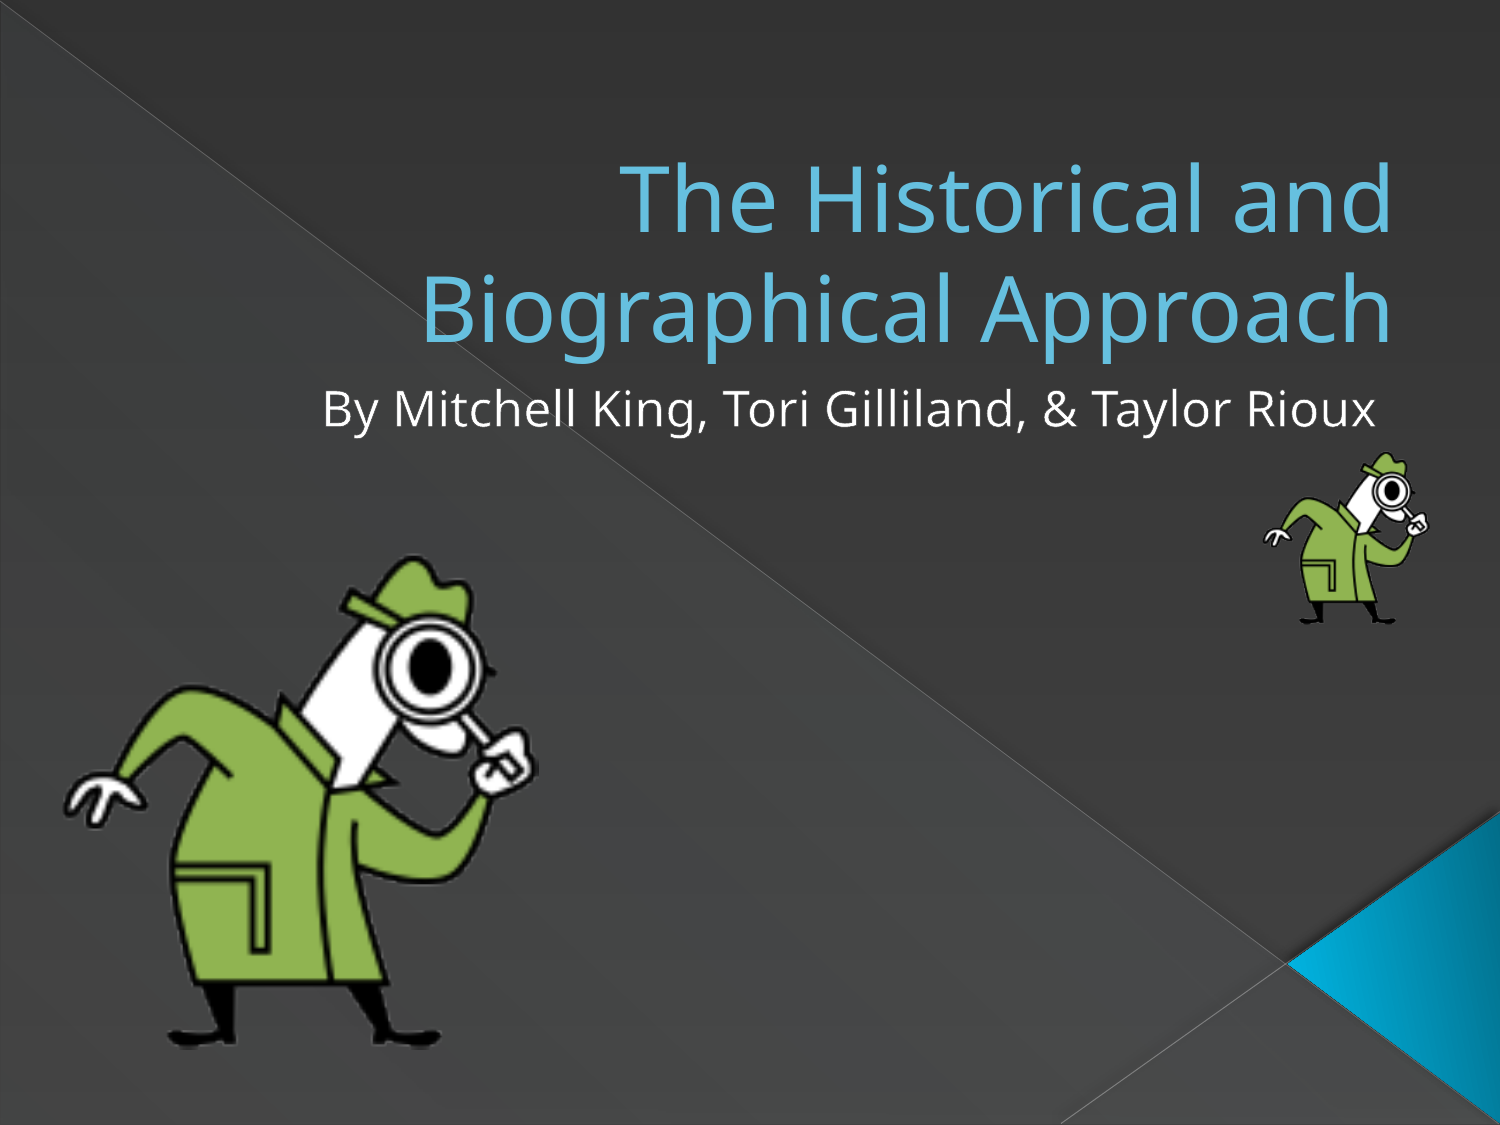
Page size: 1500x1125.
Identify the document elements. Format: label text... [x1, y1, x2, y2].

picture [62, 549, 540, 1051]
subtitle By Mitchell King, Tori Gilliland, & Taylor Rioux [88, 368, 1412, 657]
picture [1262, 449, 1430, 626]
title The Historical and Biographical Approach [88, 127, 1412, 368]
